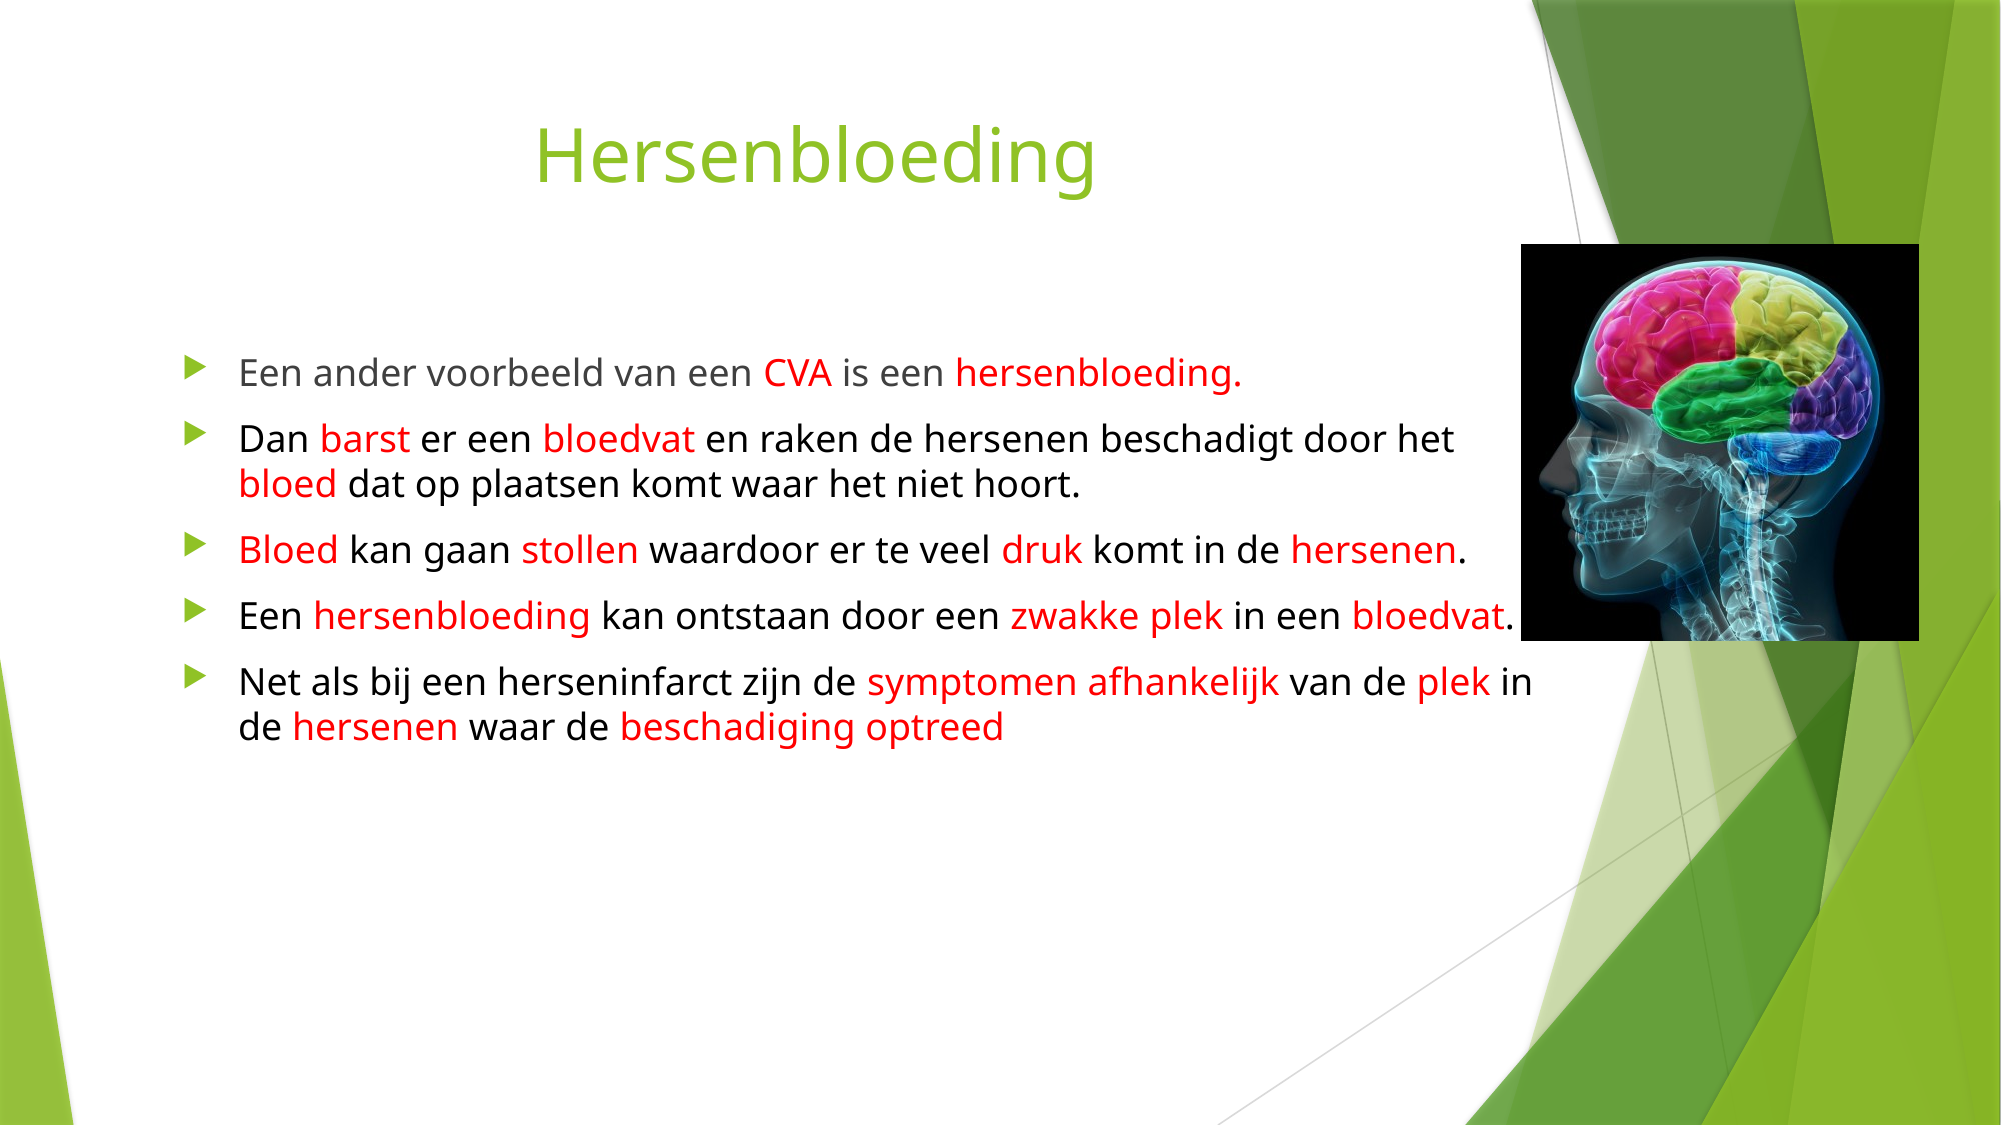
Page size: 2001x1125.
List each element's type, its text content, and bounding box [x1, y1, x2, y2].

list Een ander voorbeeld van een CVA is een hersenbloeding. Dan barst er een bloedvat en raken de hersenen beschadigt door het bloed dat op plaatsen komt waar het niet hoort. Bloed kan gaan stollen waardoor er te veel druk komt in de hersenen. Een hersenbloeding kan ontstaan door een zwakke plek in een bloedvat. Net als bij een herseninfarct zijn de symptomen afhankelijk van de plek in de hersenen waar de beschadiging optreed [166, 341, 1578, 979]
title Hersenbloeding [111, 99, 1522, 317]
picture [1520, 243, 1919, 642]
